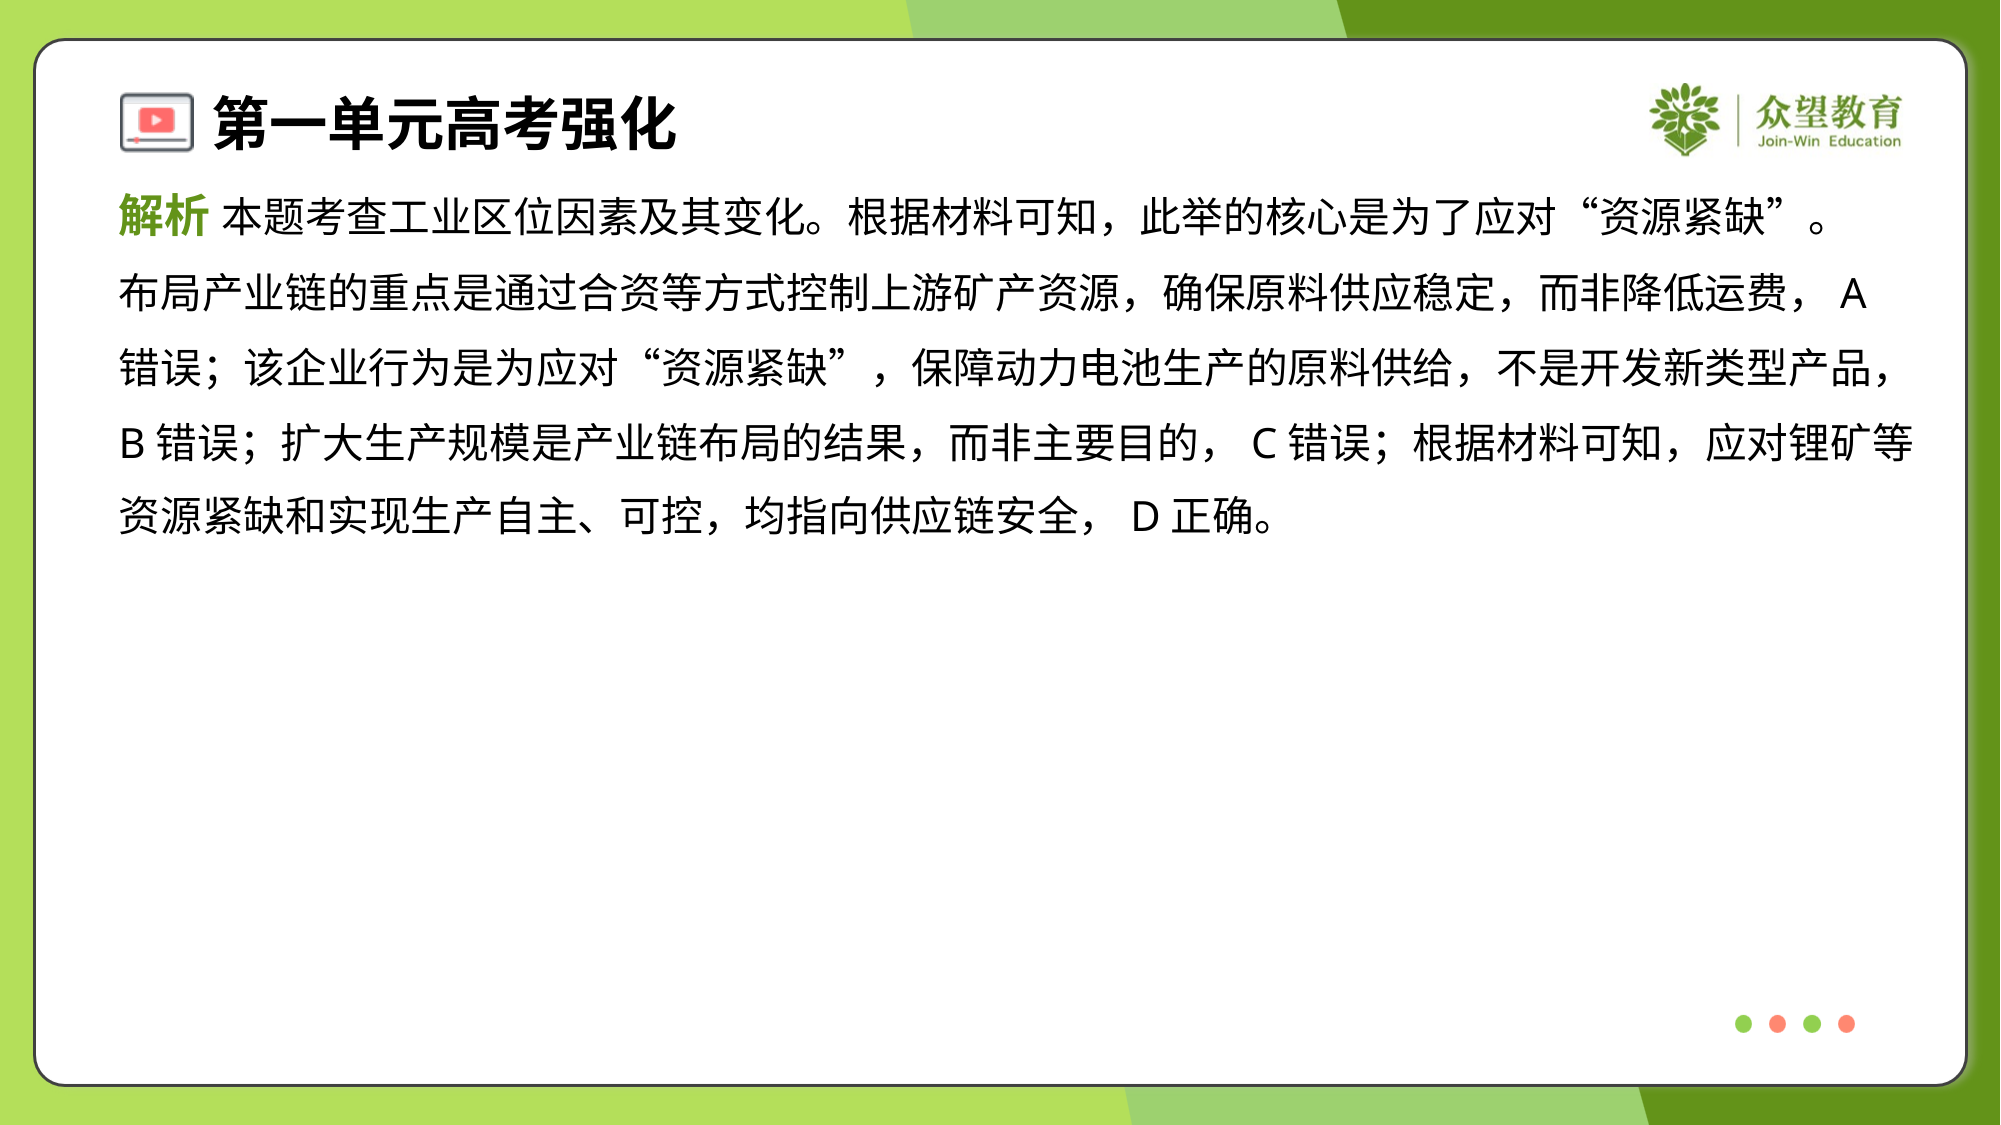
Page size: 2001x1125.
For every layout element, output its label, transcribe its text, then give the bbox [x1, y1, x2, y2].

text_box 解析 本题考查工业区位因素及其变化。根据材料可知，此举的核心是为了应对“资源紧缺”。 布局产业链的重点是通过合资等方式控制上游矿产资源，确保原料供应稳定，而非降低运费，A 错误；该企业行为是为应对“资源紧缺”，保障动力电池生产的原料供给，不是开发新类型产品， B错误；扩大生产规模是产业链布局的结果，而非主要目的，C错误；根据材料可知，应对锂矿等 资源紧缺和实现生产自主、可控，均指向供应链安全，D正确。 [118, 164, 1883, 533]
picture [0, 0, 2000, 1125]
